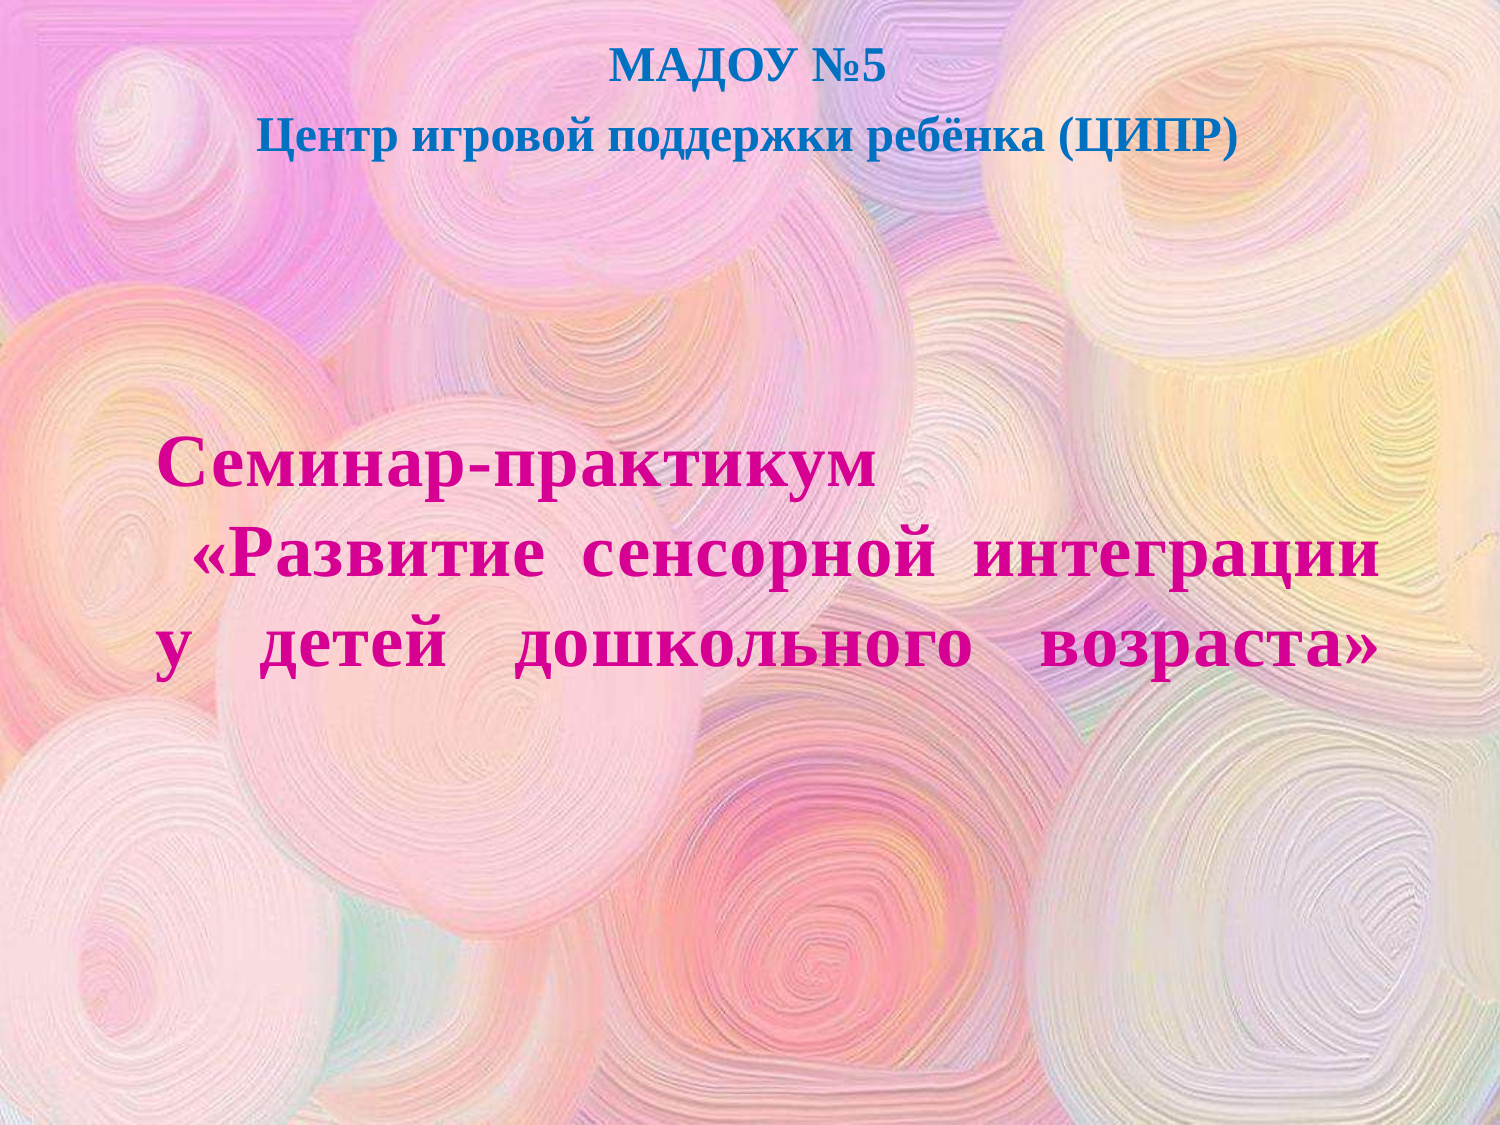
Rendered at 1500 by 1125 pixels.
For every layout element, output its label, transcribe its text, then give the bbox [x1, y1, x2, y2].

picture [0, 0, 1500, 1125]
title Семинар-практикум «Развитие сенсорной интеграции у детей дошкольного возраста» [140, 398, 1400, 786]
subtitle МАДОУ №5 Центр игровой поддержки ребёнка (ЦИПР) [222, 23, 1273, 311]
